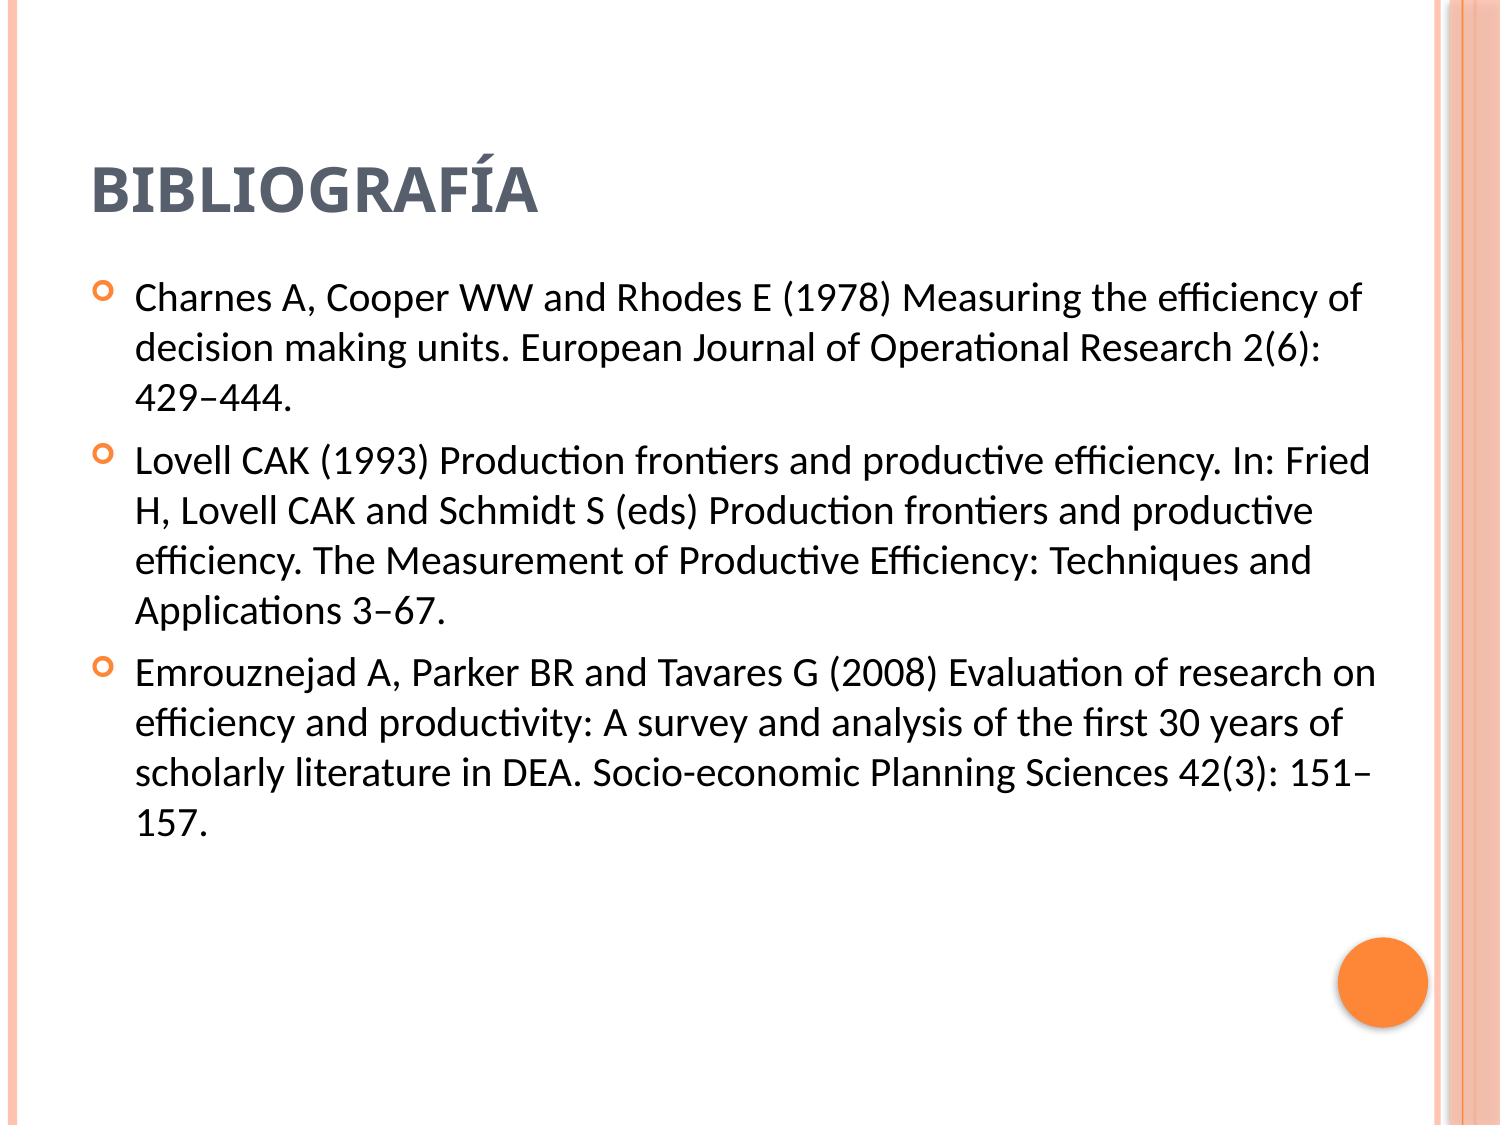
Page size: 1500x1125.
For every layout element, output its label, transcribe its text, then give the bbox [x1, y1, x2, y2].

title BIBLIOGRAFÍA [75, 45, 1300, 233]
list Charnes A, Cooper WW and Rhodes E (1978) Measuring the efficiency of decision making units. European Journal of Operational Research 2(6): 429–444. Lovell CAK (1993) Production frontiers and productive efficiency. In: Fried H, Lovell CAK and Schmidt S (eds) Production frontiers and productive efficiency. The Measurement of Productive Efficiency: Techniques and Applications 3–67. Emrouznejad A, Parker BR and Tavares G (2008) Evaluation of research on efficiency and productivity: A survey and analysis of the first 30 years of scholarly literature in DEA. Socio-economic Planning Sciences 42(3): 151–157. [74, 262, 1407, 1009]
